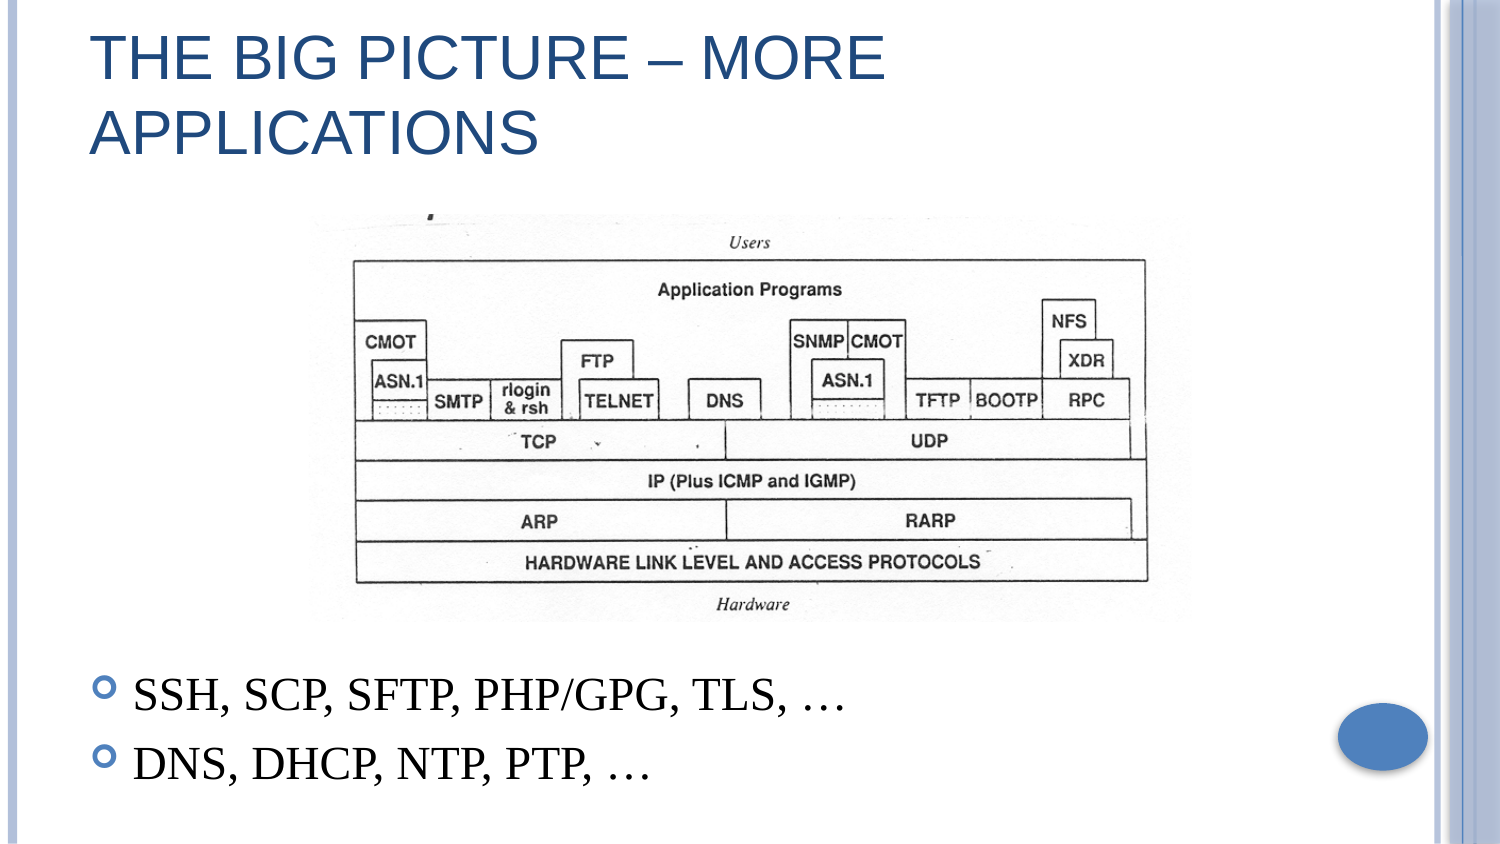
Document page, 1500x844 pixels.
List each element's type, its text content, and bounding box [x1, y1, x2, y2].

title The Big Picture – More Applications [75, 33, 1300, 175]
list SSH, SCP, SFTP, PHP/GPG, TLS, … DNS, DHCP, NTP, PTP, … [75, 655, 1300, 797]
picture [308, 213, 1192, 622]
